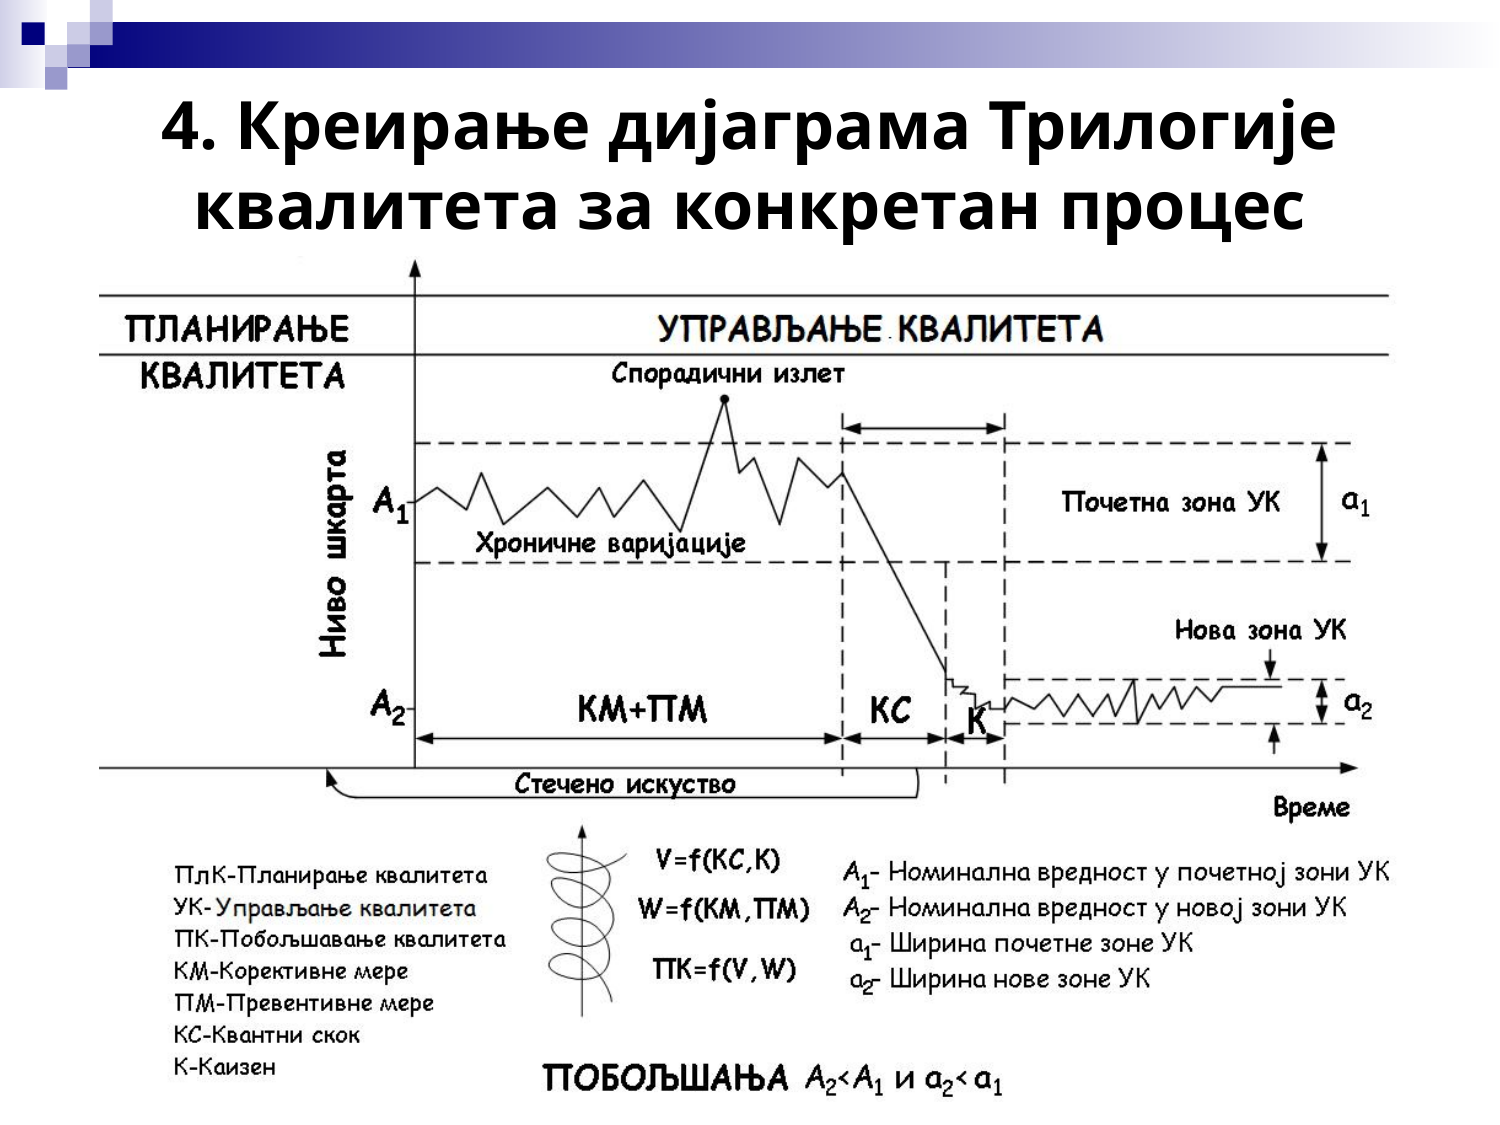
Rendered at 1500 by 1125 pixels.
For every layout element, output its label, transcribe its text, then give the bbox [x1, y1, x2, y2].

picture [99, 256, 1401, 1113]
title 4. Креирање дијаграма Трилогије квалитета за конкретан процес [87, 87, 1413, 238]
